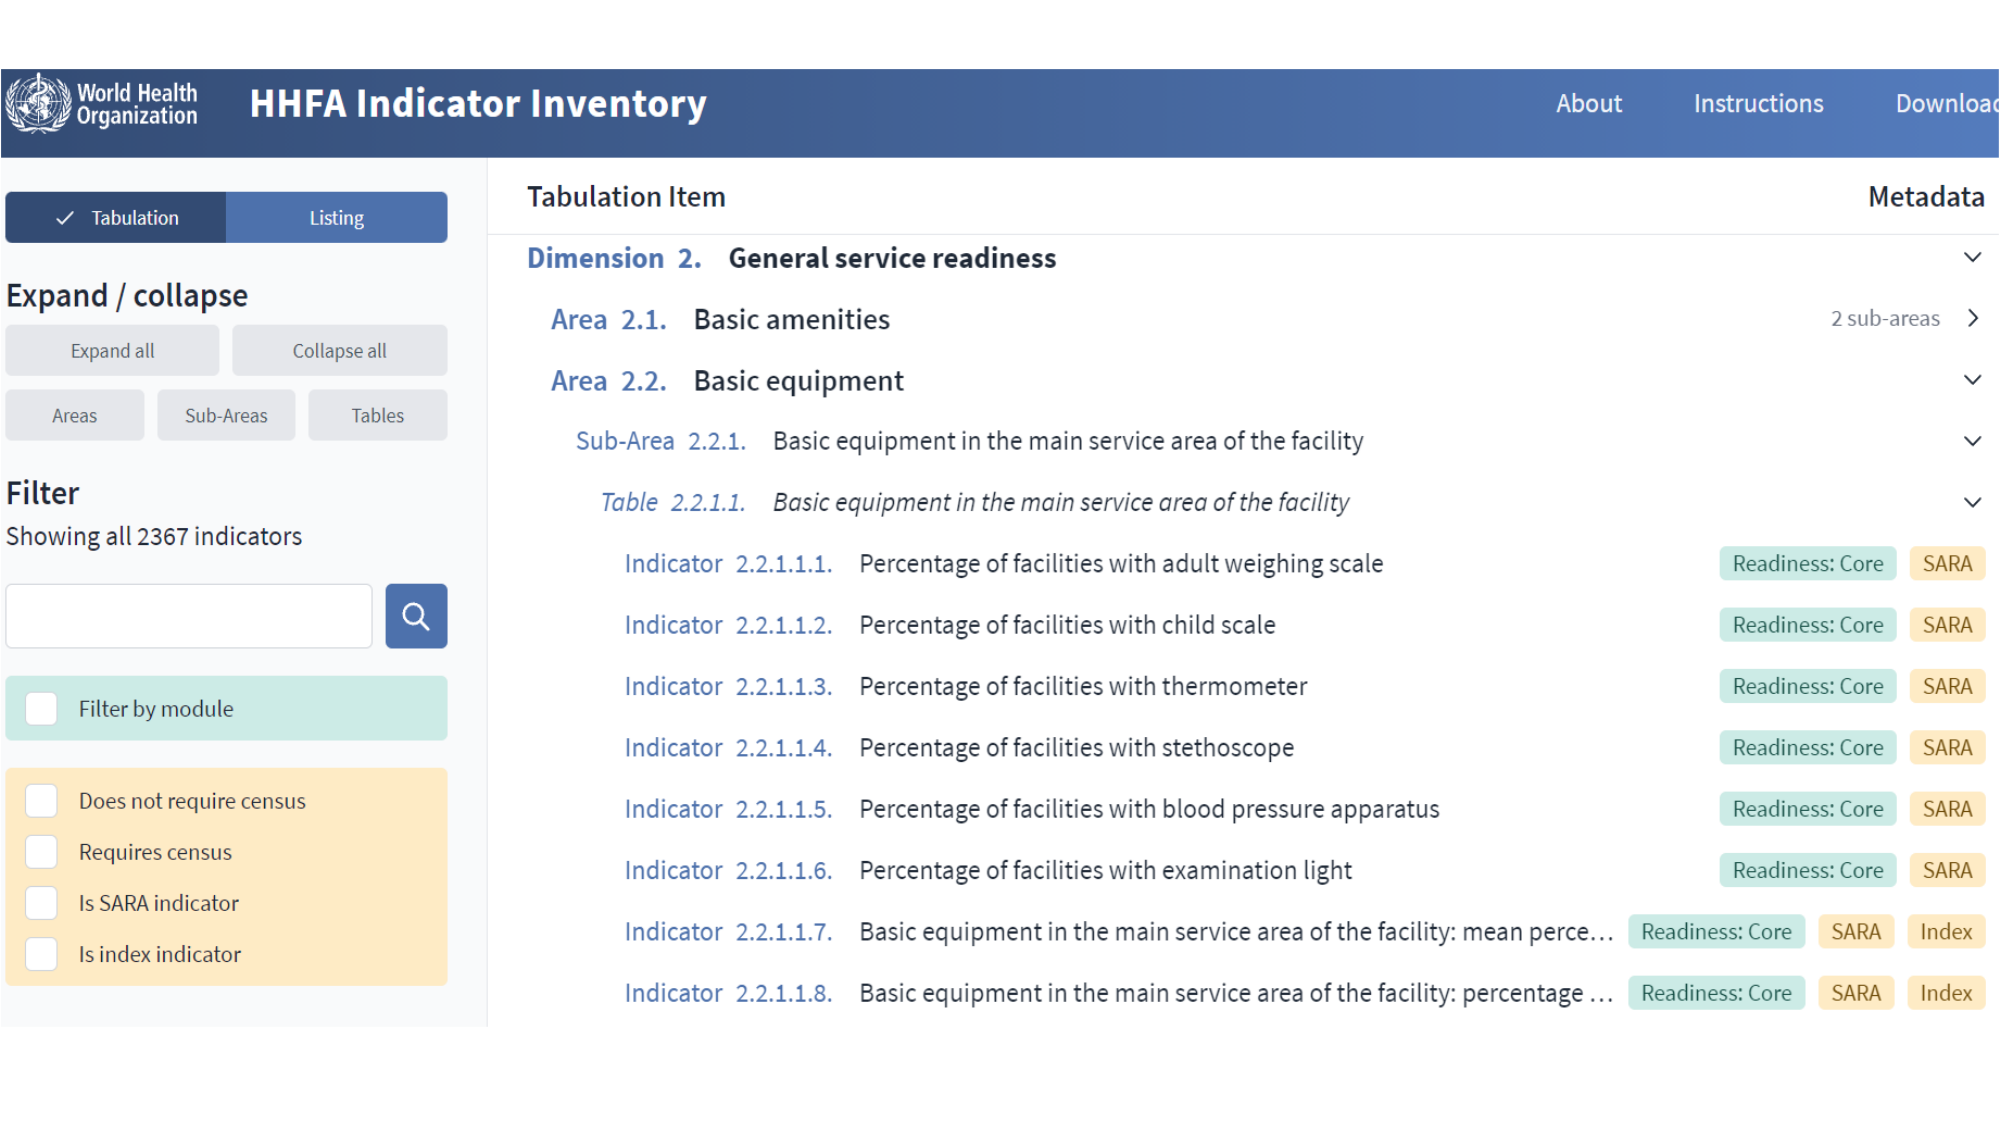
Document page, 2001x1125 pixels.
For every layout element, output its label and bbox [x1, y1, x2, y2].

picture [0, 68, 2000, 1028]
